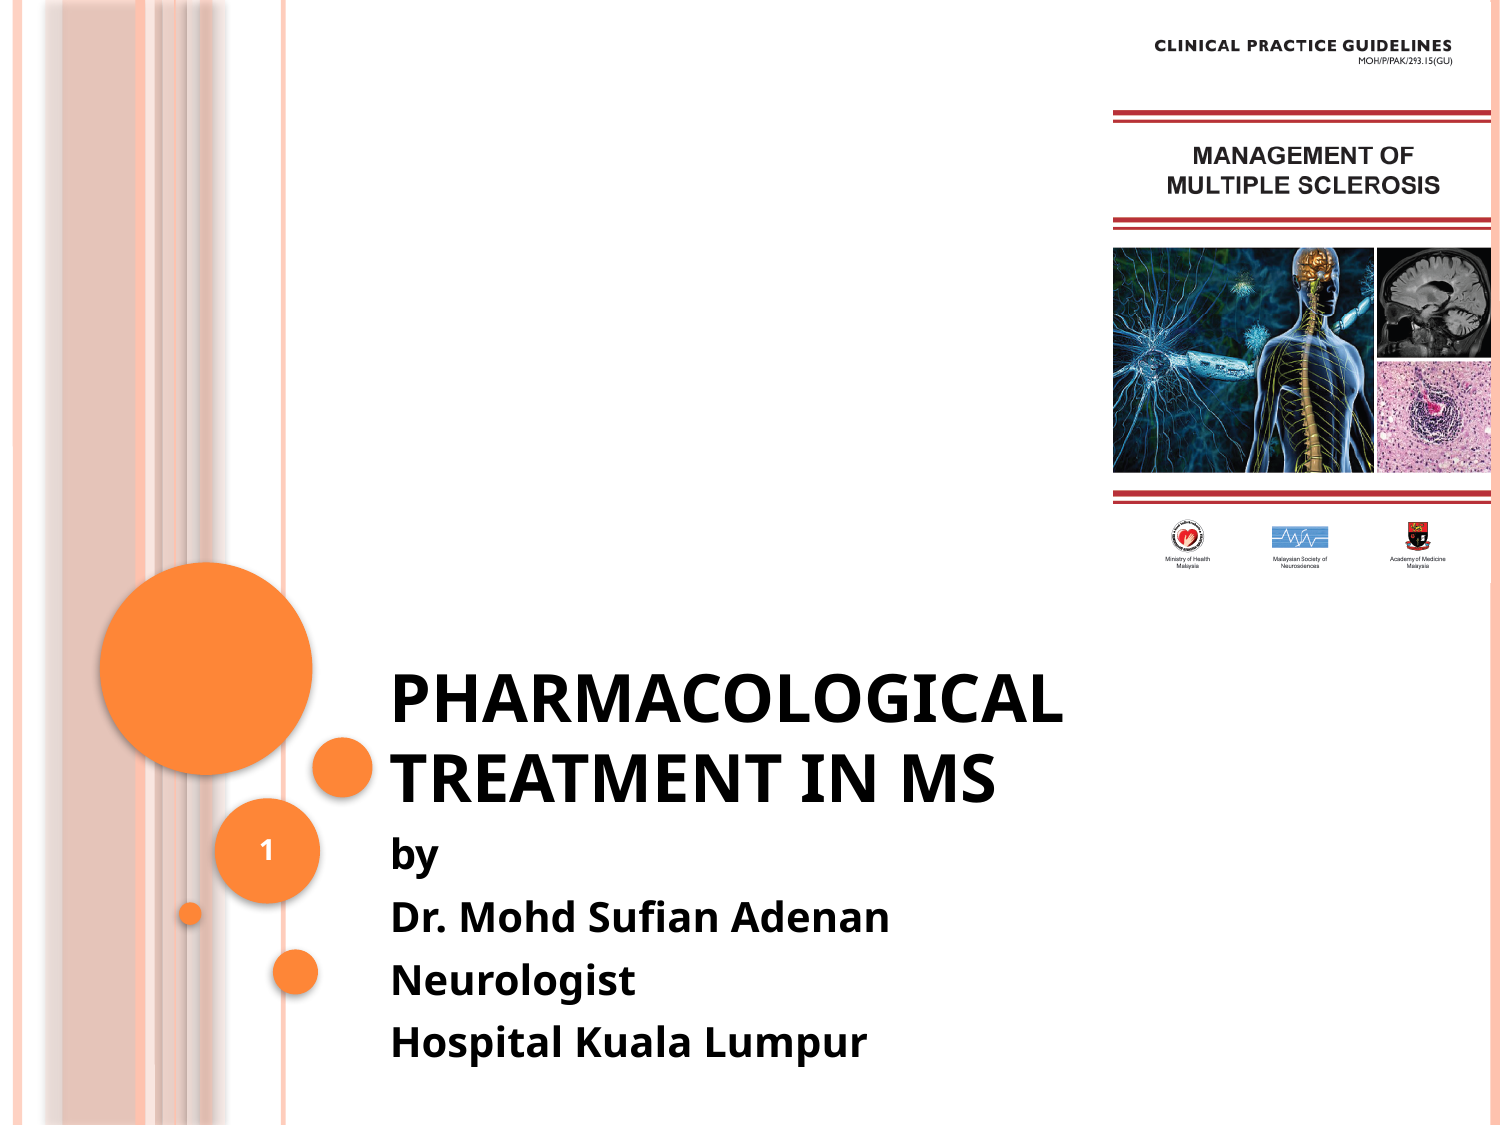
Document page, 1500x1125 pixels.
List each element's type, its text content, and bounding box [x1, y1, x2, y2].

picture [1112, 2, 1491, 584]
subtitle by Dr. Mohd Sufian Adenan Neurologist Hospital Kuala Lumpur [375, 820, 1388, 1096]
title Pharmacological treatment in MS [375, 512, 1388, 820]
slide_number 1 [217, 808, 318, 894]
